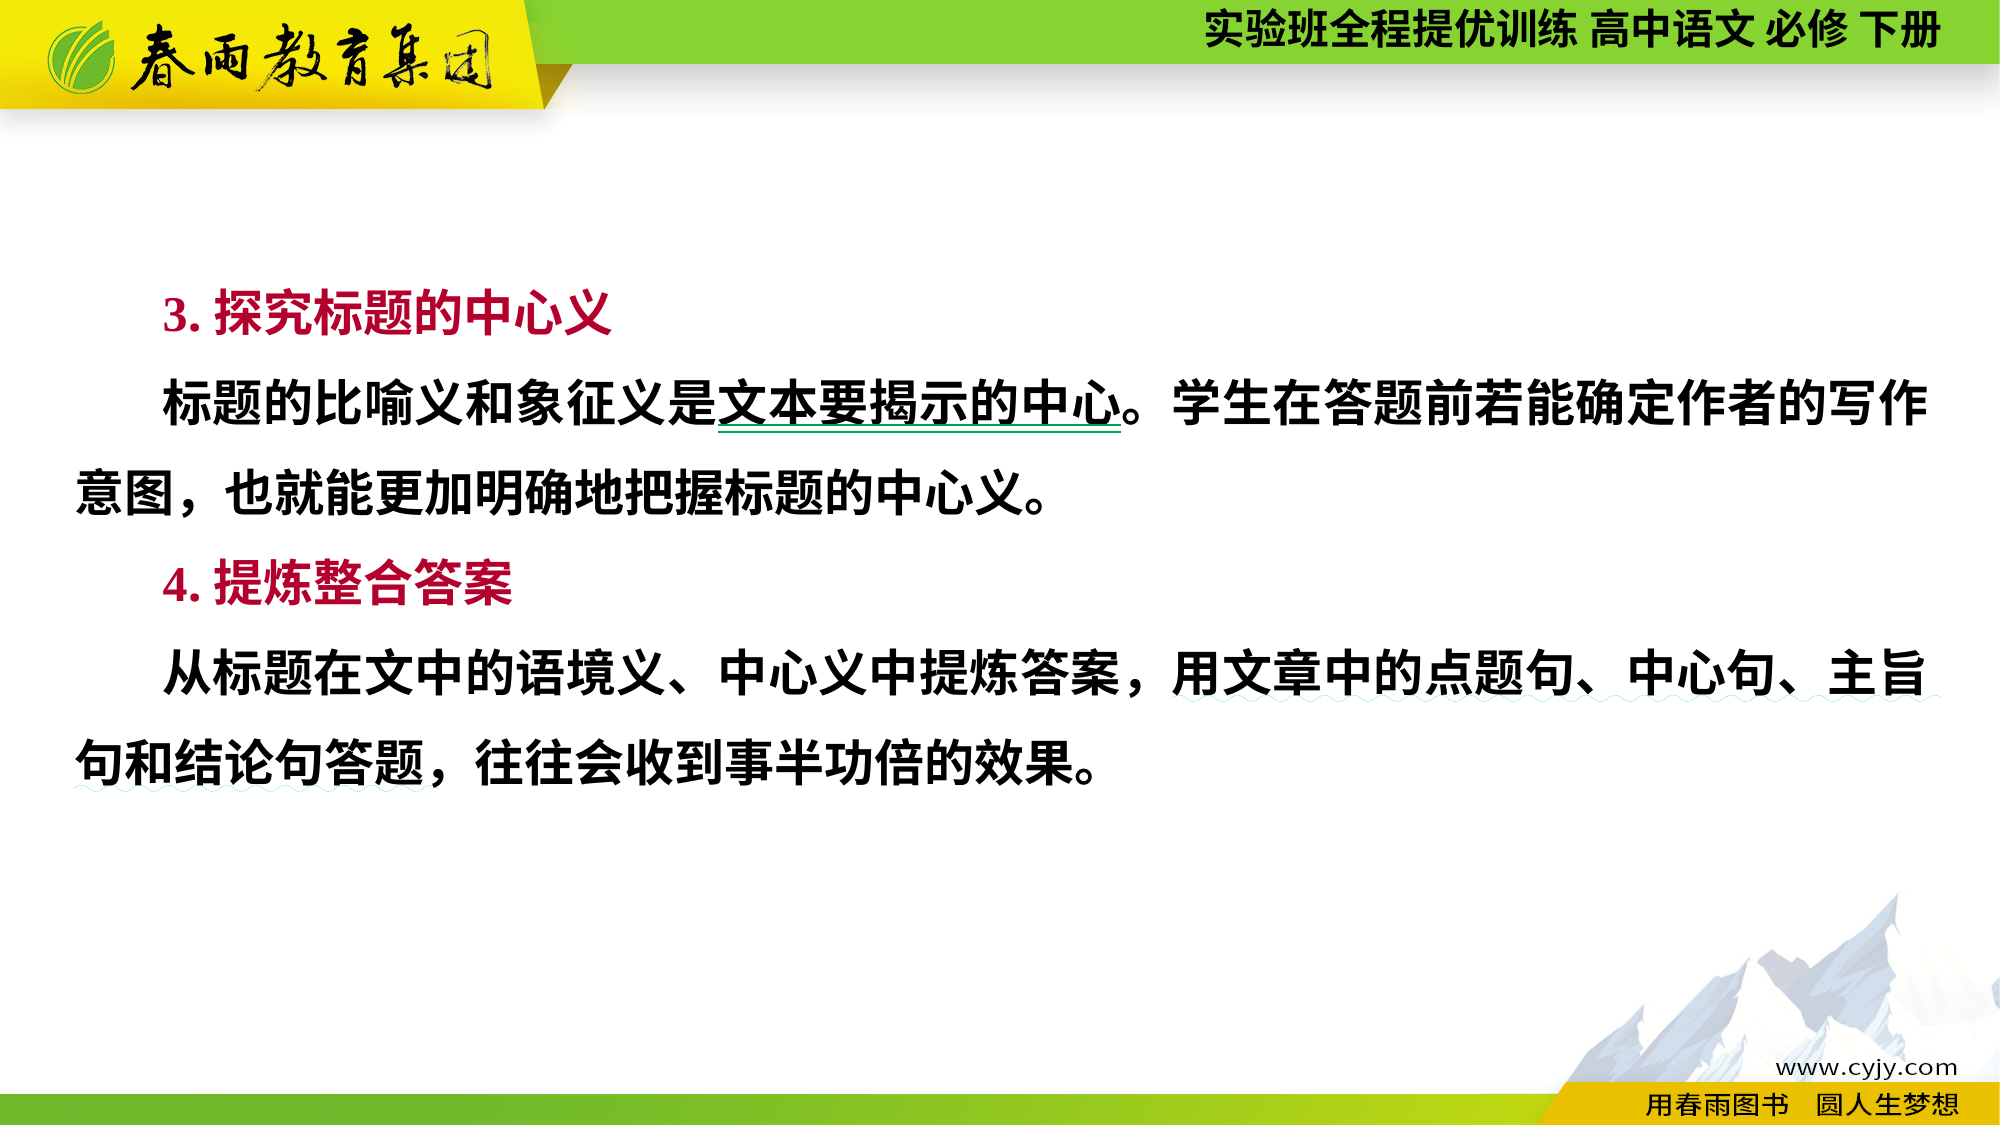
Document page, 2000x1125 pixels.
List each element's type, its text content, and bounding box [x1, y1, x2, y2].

list 3.探究标题的中心义 标题的比喻义和象征义是文本要揭示的中心。学生在答题前若能确定作者的写作意图，也就能更加明确地把握标题的中心义。 4.提炼整合答案 从标题在文中的语境义、中心义中提炼答案，用文章中的点题句、中心句、主旨句和结论句答题，往往会收到事半功倍的效果。 [59, 243, 1944, 793]
picture [0, 0, 2000, 1125]
